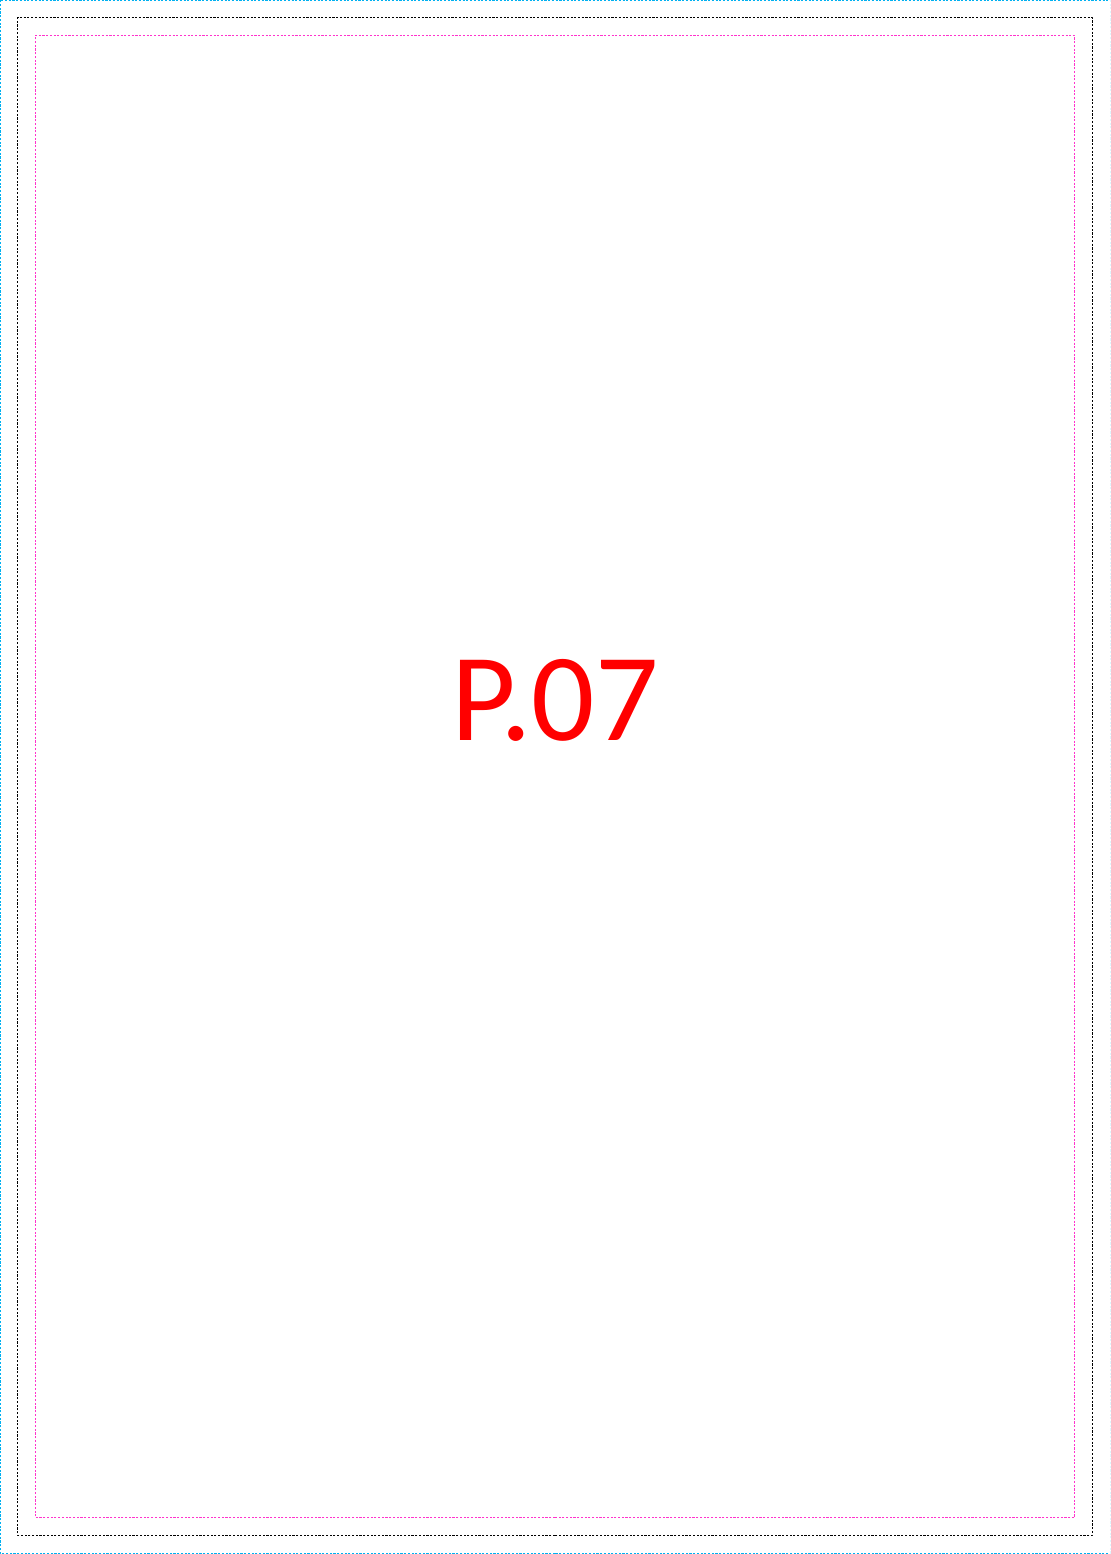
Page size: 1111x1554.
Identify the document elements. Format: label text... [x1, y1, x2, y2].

text_box P.07 [242, 608, 868, 773]
